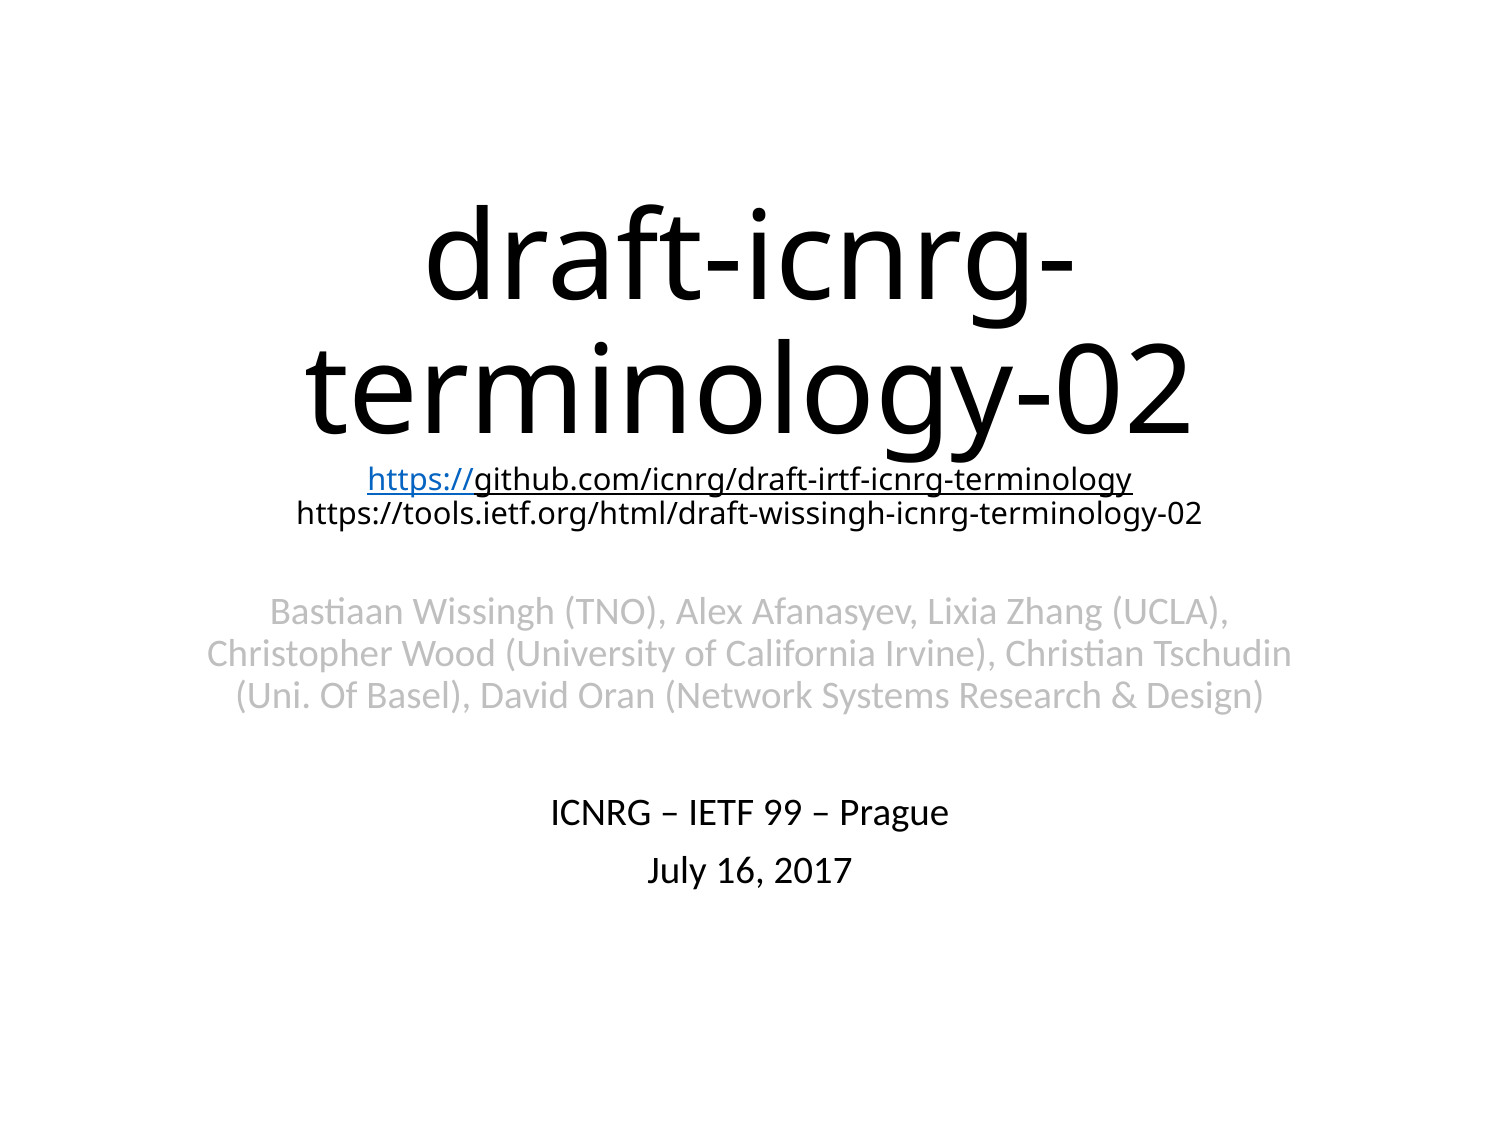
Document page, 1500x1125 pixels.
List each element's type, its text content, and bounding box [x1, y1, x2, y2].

title draft-icnrg-terminology-02 https://github.com/icnrg/draft-irtf-icnrg-terminology https://tools.ietf.org/html/draft-wissingh-icnrg-terminology-02 [112, 184, 1388, 576]
subtitle Bastiaan Wissingh (TNO), Alex Afanasyev, Lixia Zhang (UCLA), Christopher Wood (University of California Irvine), Christian Tschudin (Uni. Of Basel), David Oran (Network Systems Research & Design) ICNRG – IETF 99 – Prague July 16, 2017 [187, 583, 1313, 905]
